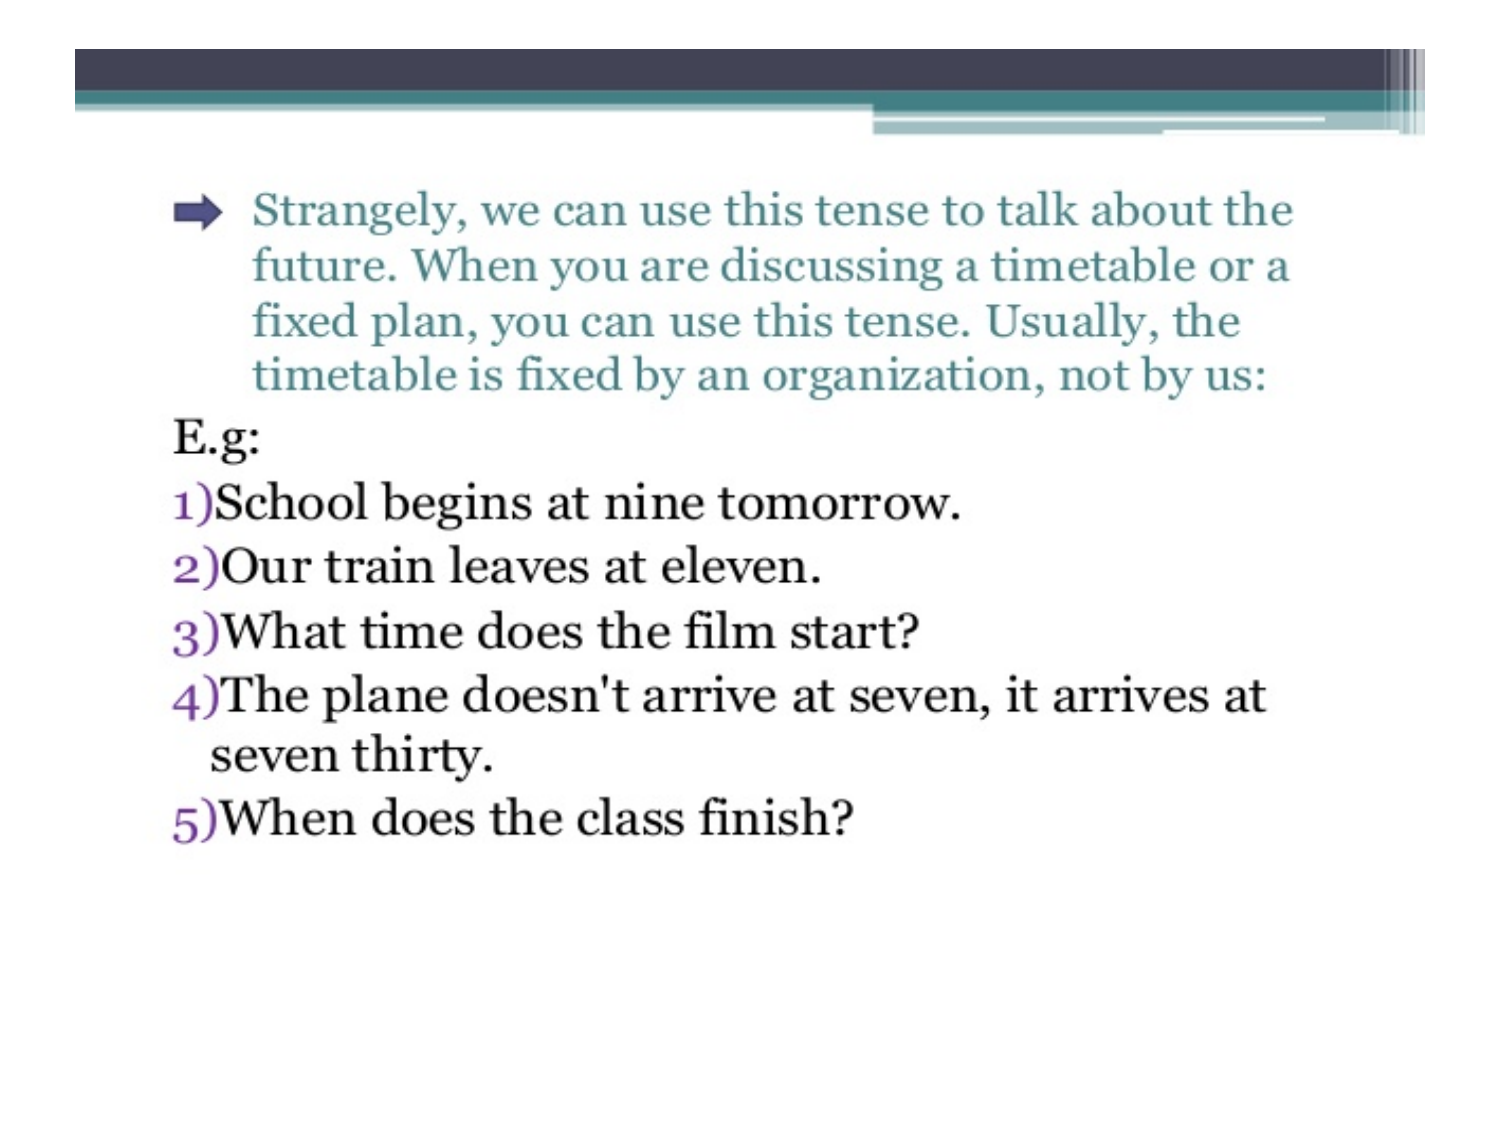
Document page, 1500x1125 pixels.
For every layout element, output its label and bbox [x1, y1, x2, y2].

picture [74, 49, 1426, 1001]
